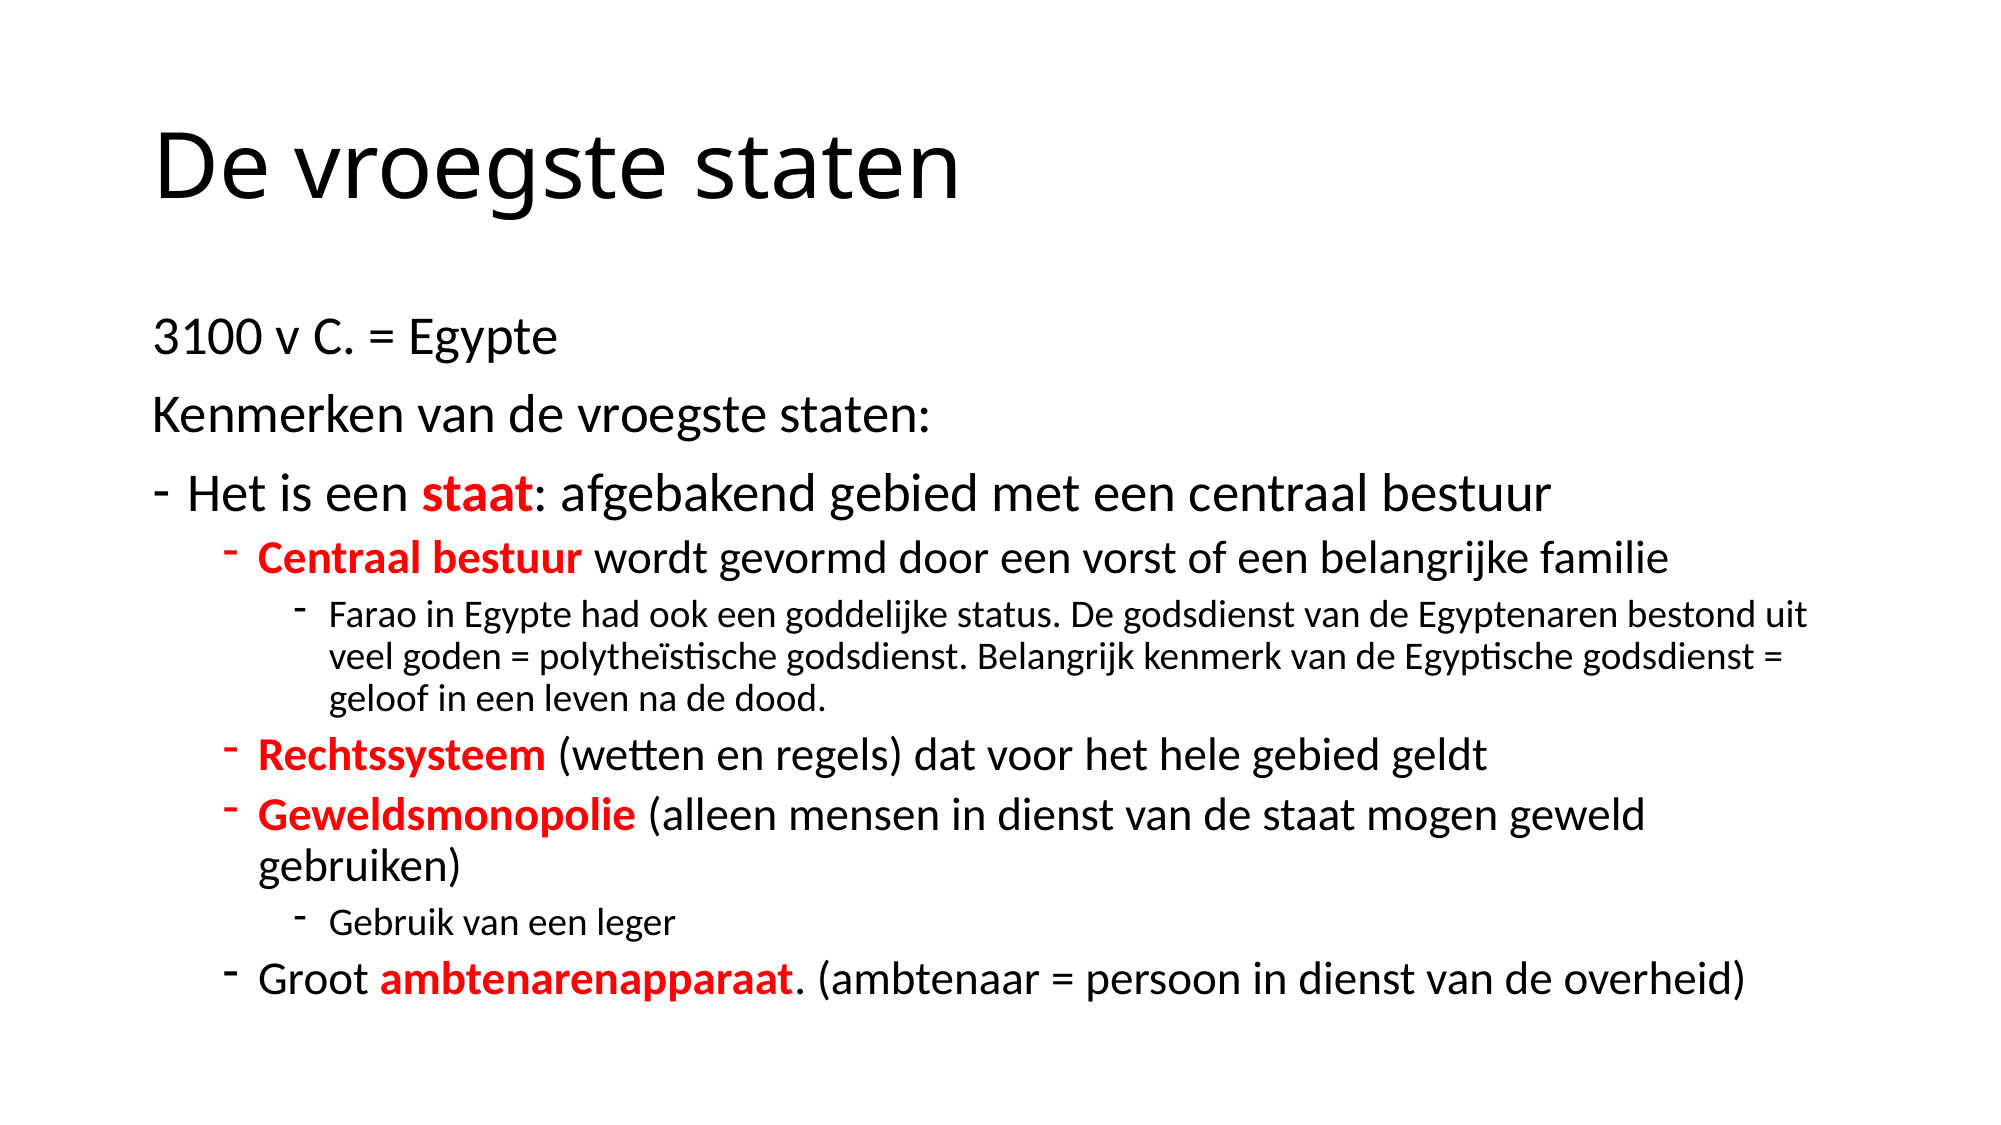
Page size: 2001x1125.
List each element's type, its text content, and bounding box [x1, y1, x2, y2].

title De vroegste staten [137, 59, 1863, 278]
list 3100 v C. = Egypte Kenmerken van de vroegste staten: Het is een staat: afgebakend gebied met een centraal bestuur Centraal bestuur wordt gevormd door een vorst of een belangrijke familie Farao in Egypte had ook een goddelijke status. De godsdienst van de Egyptenaren bestond uit veel goden = polytheïstische godsdienst. Belangrijk kenmerk van de Egyptische godsdienst = geloof in een leven na de dood. Rechtssysteem (wetten en regels) dat voor het hele gebied geldt Geweldsmonopolie (alleen mensen in dienst van de staat mogen geweld gebruiken) Gebruik van een leger Groot ambtenarenapparaat. (ambtenaar = persoon in dienst van de overheid) [137, 299, 1863, 1014]
